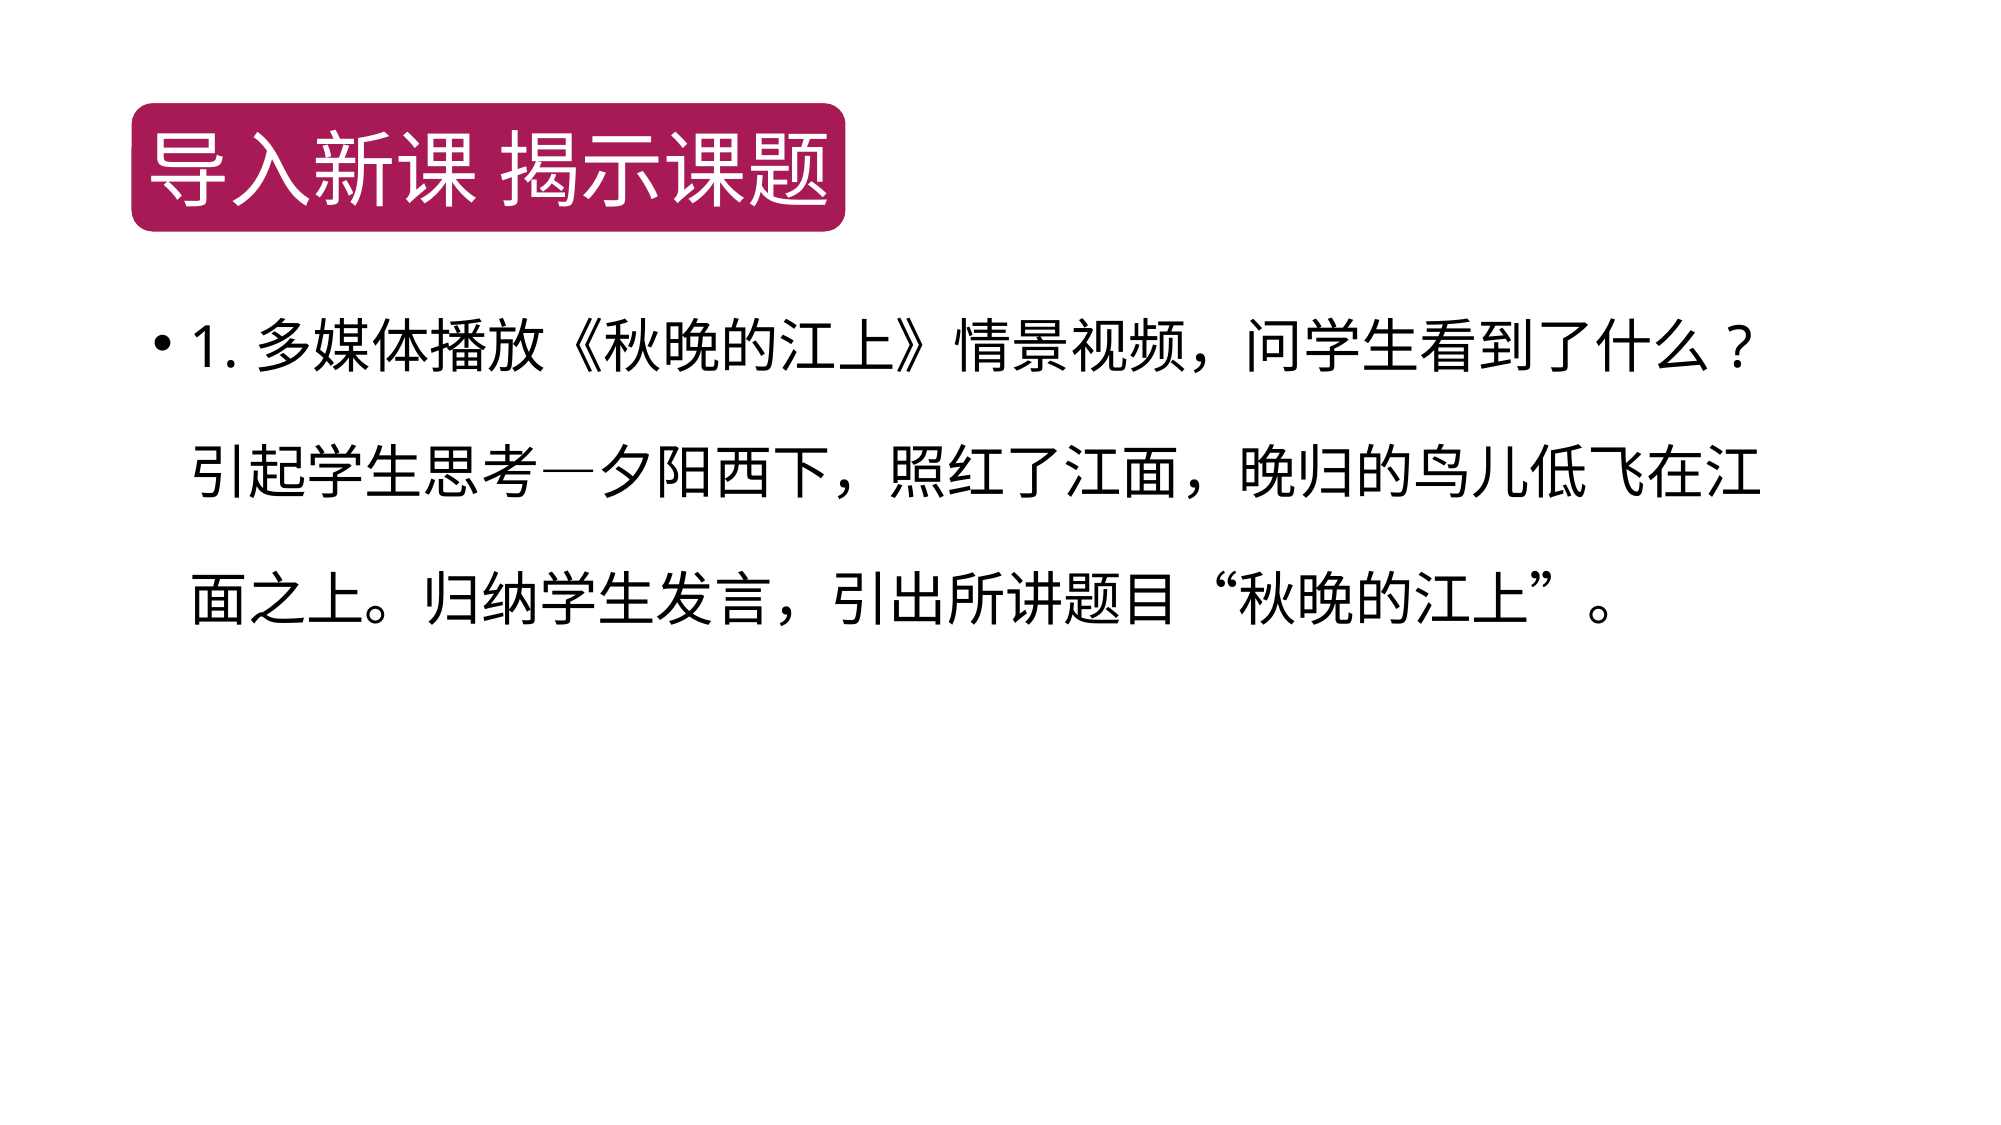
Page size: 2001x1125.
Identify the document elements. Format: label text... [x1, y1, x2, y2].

list 1.多媒体播放《秋晚的江上》情景视频，问学生看到了什么?引起学生思考—夕阳西下，照红了江面，晚归的鸟儿低飞在江面之上。归纳学生发言，引出所讲题目“秋晚的江上”。 [137, 249, 1828, 876]
text_box 导入新课 揭示课题 [130, 102, 847, 233]
